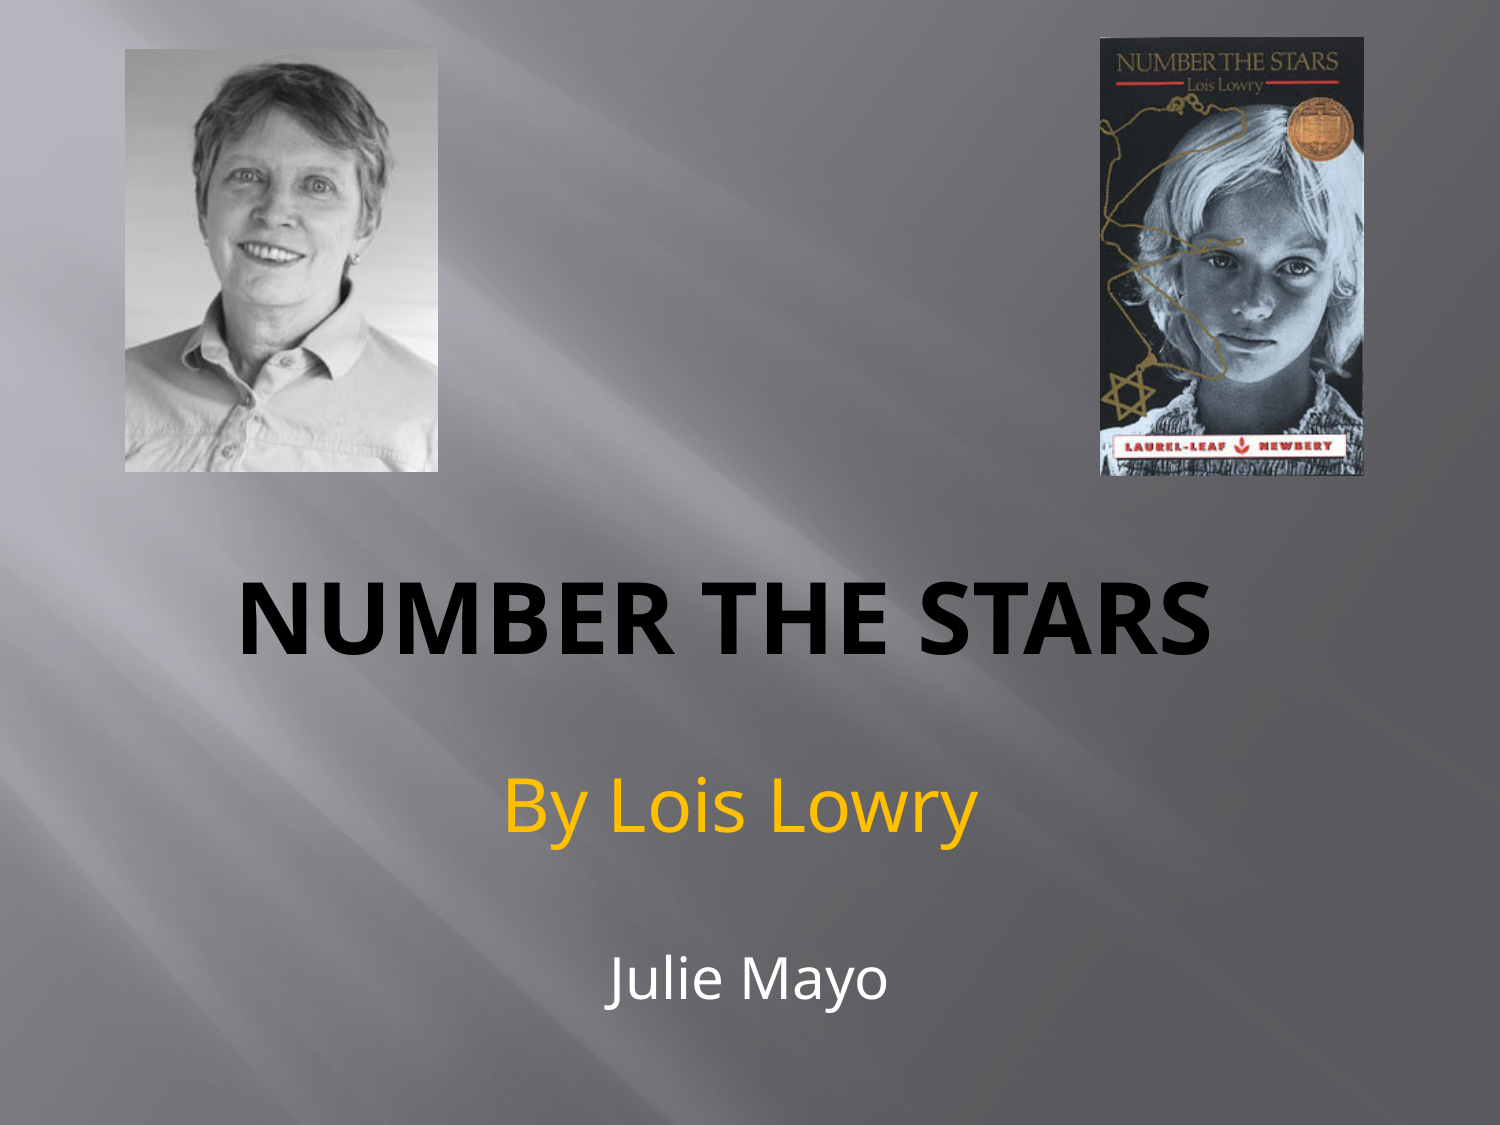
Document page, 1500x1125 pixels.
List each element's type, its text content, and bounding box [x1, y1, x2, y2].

picture [124, 49, 438, 473]
subtitle By Lois Lowry Julie Mayo [225, 750, 1275, 1038]
picture [1099, 37, 1365, 476]
title Number the Stars [62, 375, 1413, 675]
